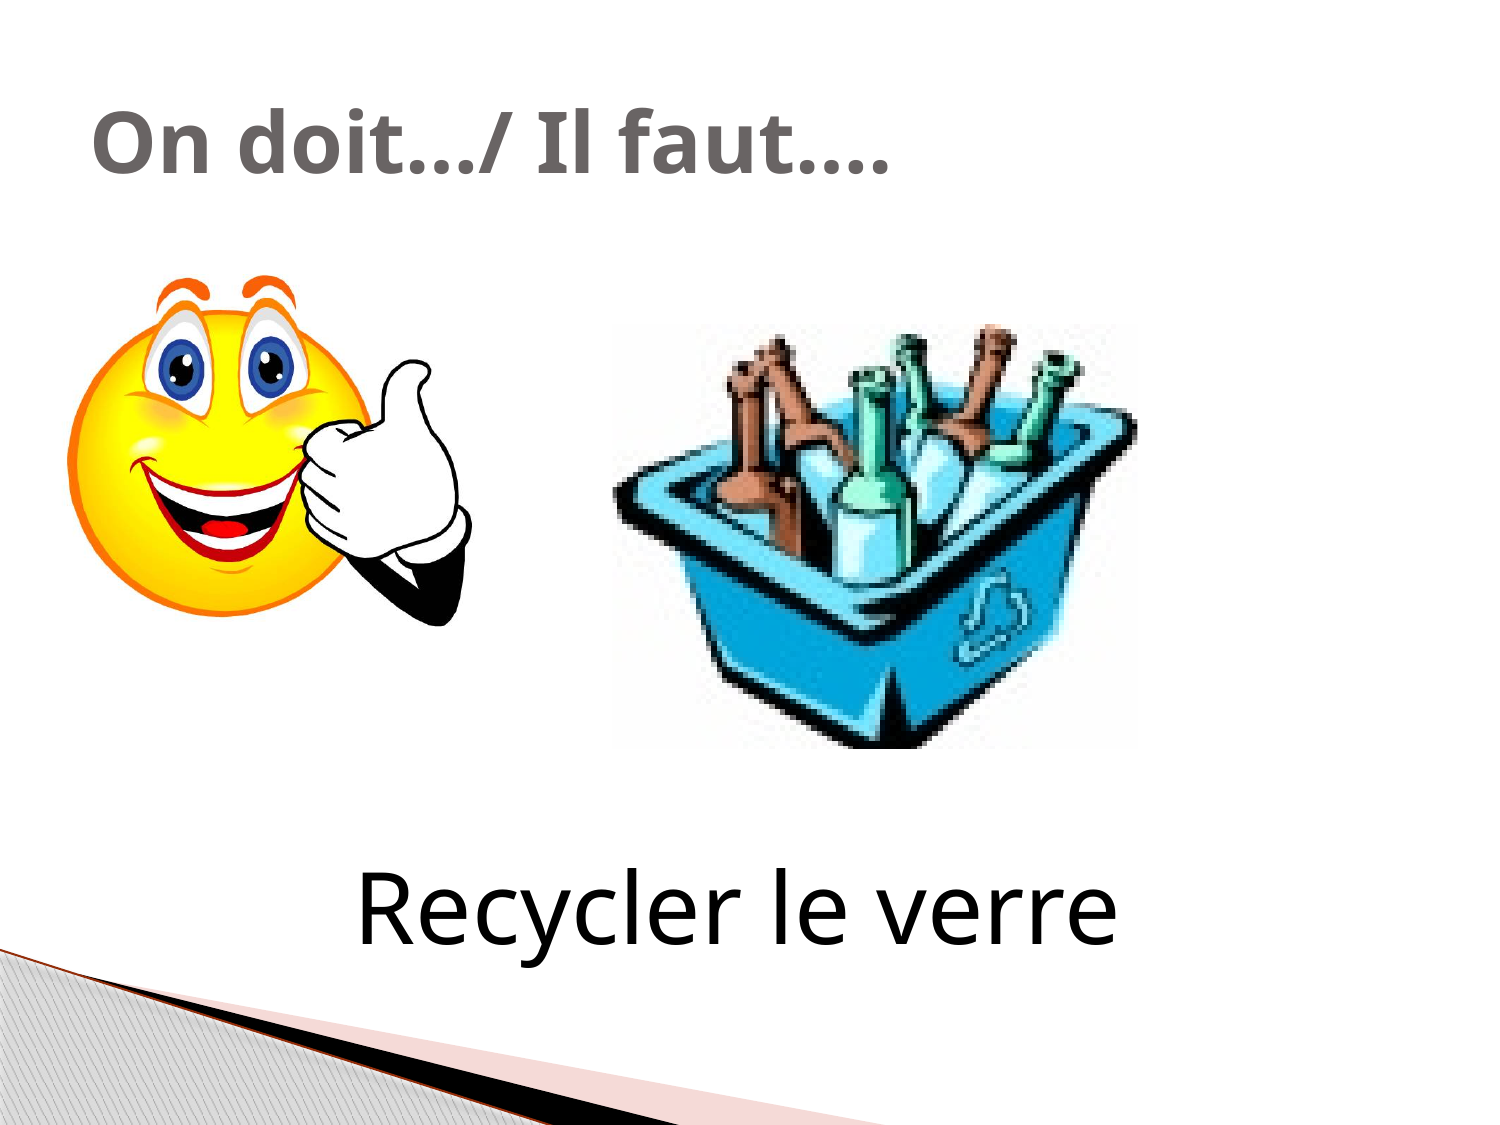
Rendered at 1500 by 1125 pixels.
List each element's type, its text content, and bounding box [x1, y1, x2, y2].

text_box Recycler le verre [237, 837, 1238, 973]
title On doit…/ Il faut…. [75, 45, 1425, 233]
picture [49, 274, 491, 627]
picture [612, 324, 1138, 750]
